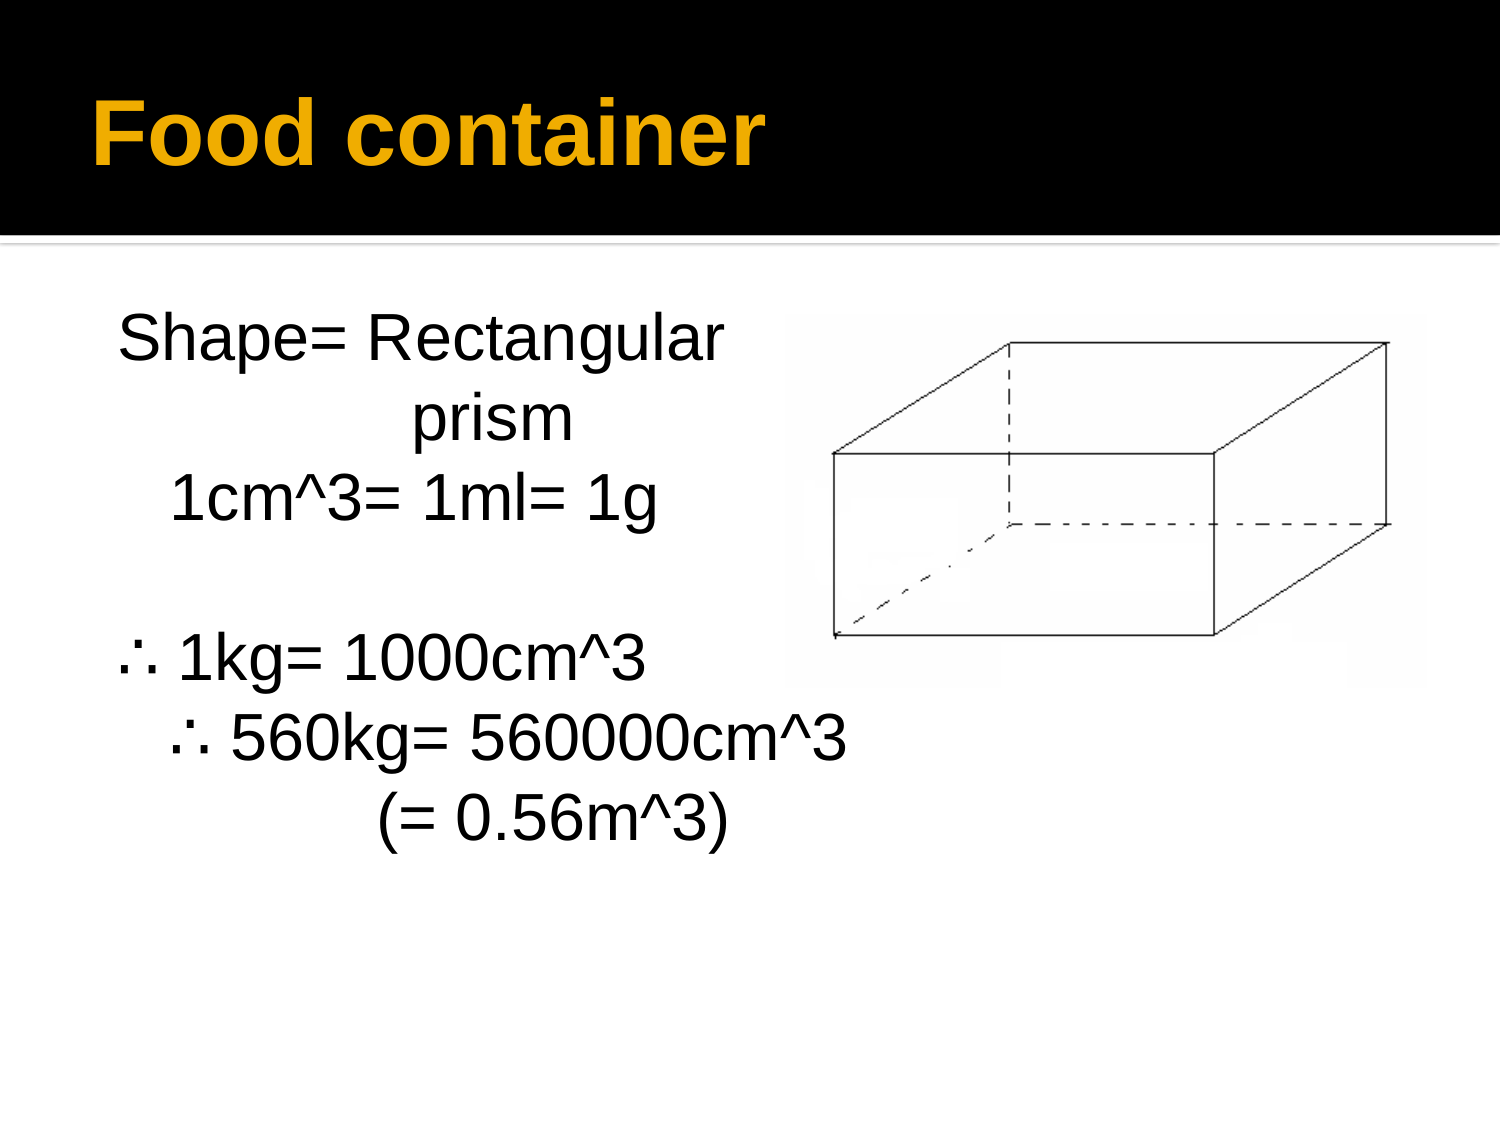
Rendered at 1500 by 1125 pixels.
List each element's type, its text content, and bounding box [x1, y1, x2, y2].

picture [785, 314, 1445, 688]
list Shape= Rectangular prism 1cm^3= 1ml= 1g ∴ 1kg= 1000cm^3 ∴ 560kg= 560000cm^3 (= 0.56m^3) [88, 278, 927, 1024]
title Food container [75, 25, 1425, 231]
